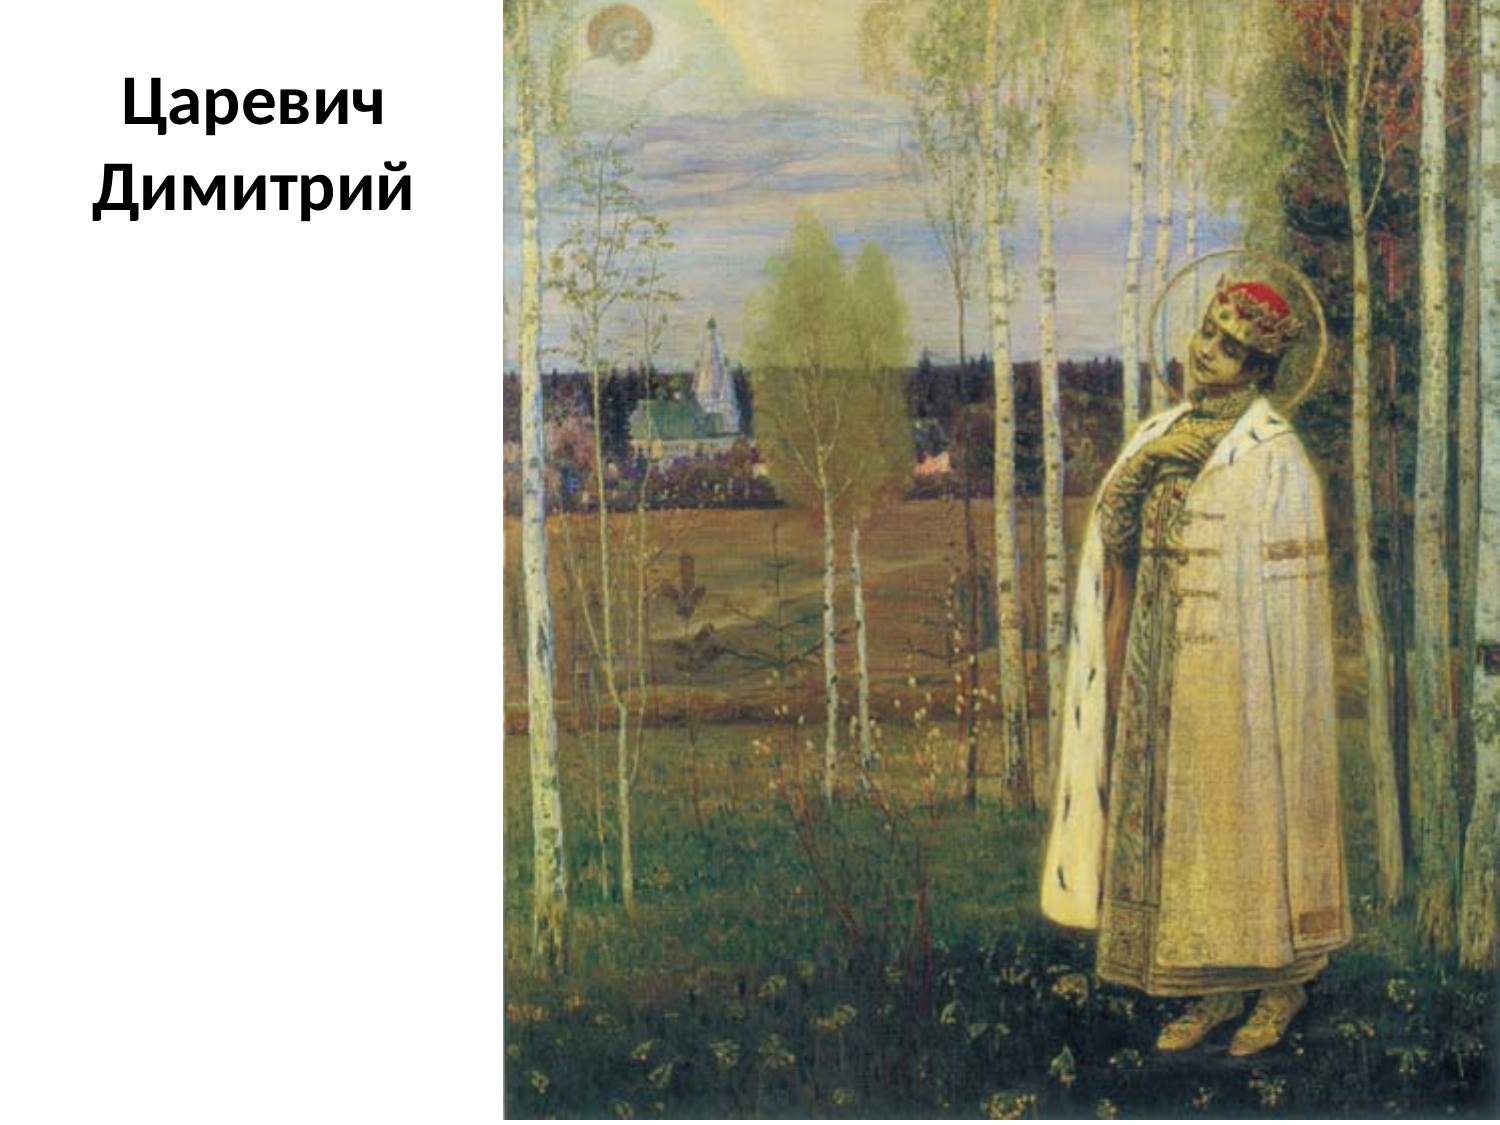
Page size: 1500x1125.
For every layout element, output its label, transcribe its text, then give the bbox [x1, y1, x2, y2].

picture [503, 0, 1500, 1121]
title Царевич Димитрий [29, 45, 479, 233]
